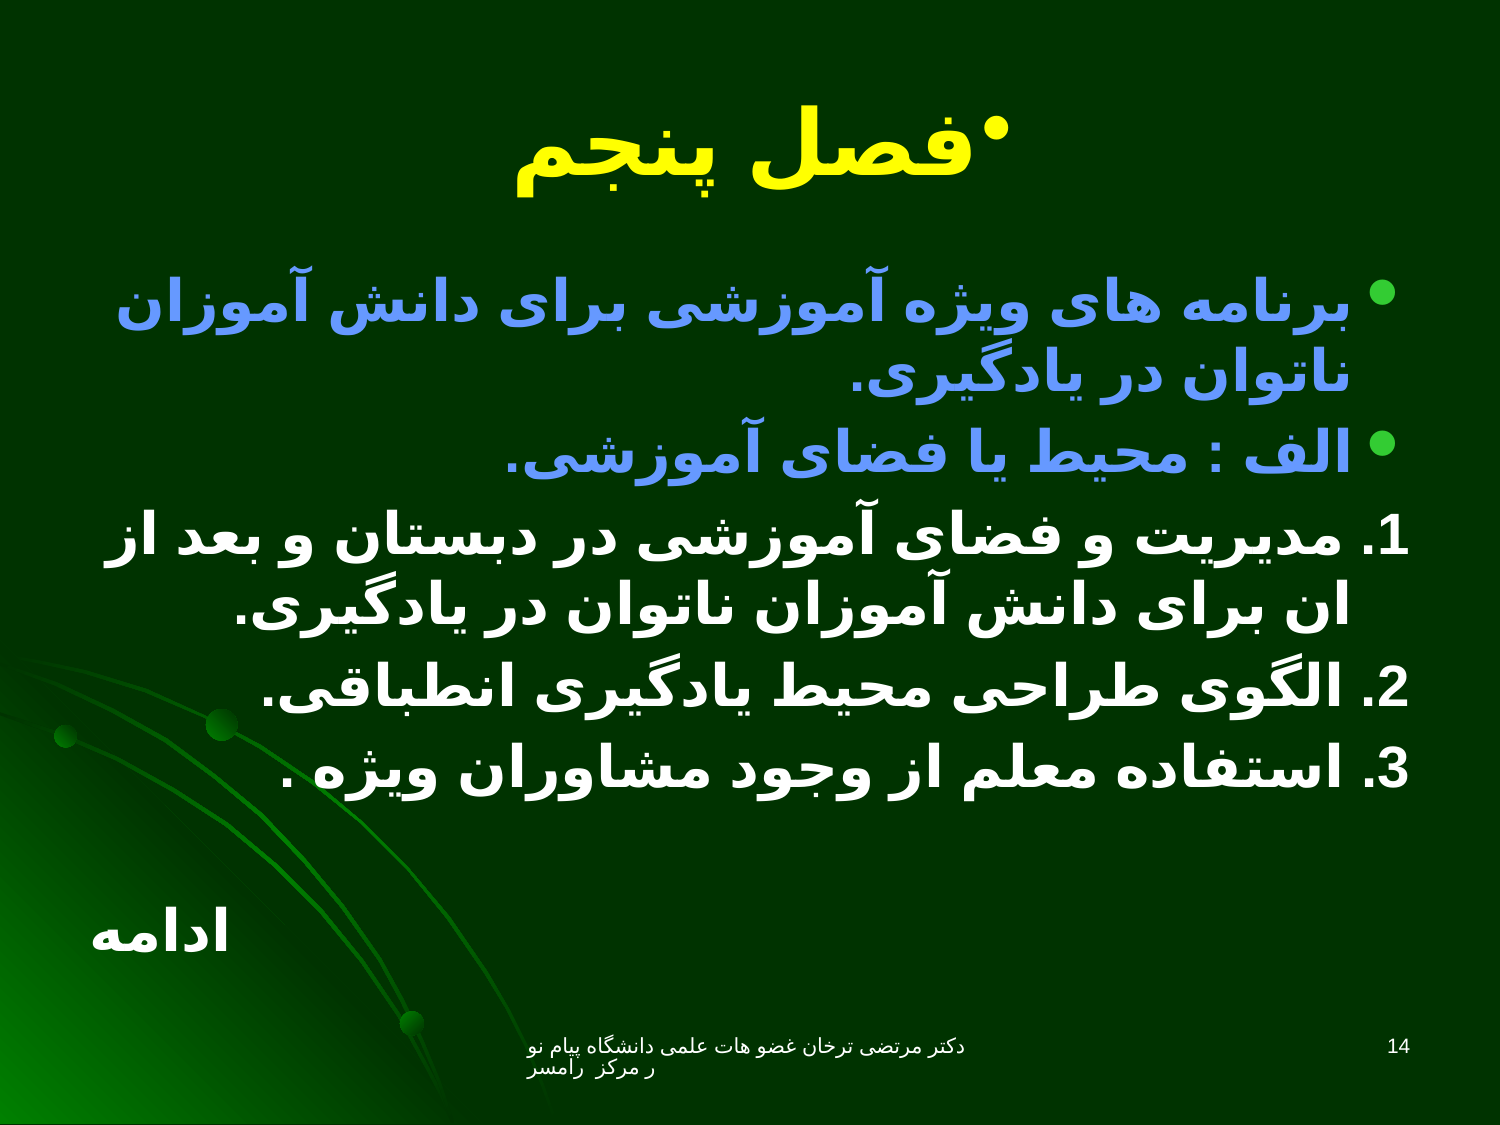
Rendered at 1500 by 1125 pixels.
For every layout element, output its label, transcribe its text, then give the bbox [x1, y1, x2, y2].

slide_number 14 [1074, 1024, 1426, 1101]
list برنامه های ویژه آموزشی برای دانش آموزان ناتوان در یادگیری. الف : محیط یا فضای آموزشی. 1. مدیریت و فضای آموزشی در دبستان و بعد از ان برای دانش آموزان ناتوان در یادگیری. 2. الگوی طراحی محیط یادگیری انطباقی. 3. استفاده معلم از وجود مشاوران ویژه . ادامه [74, 255, 1426, 988]
title فصل پنجم [74, 45, 1426, 233]
footer دکتر مرتضی ترخان غضو هات علمی دانشگاه پیام نور مرکز رامسر [512, 1024, 988, 1101]
